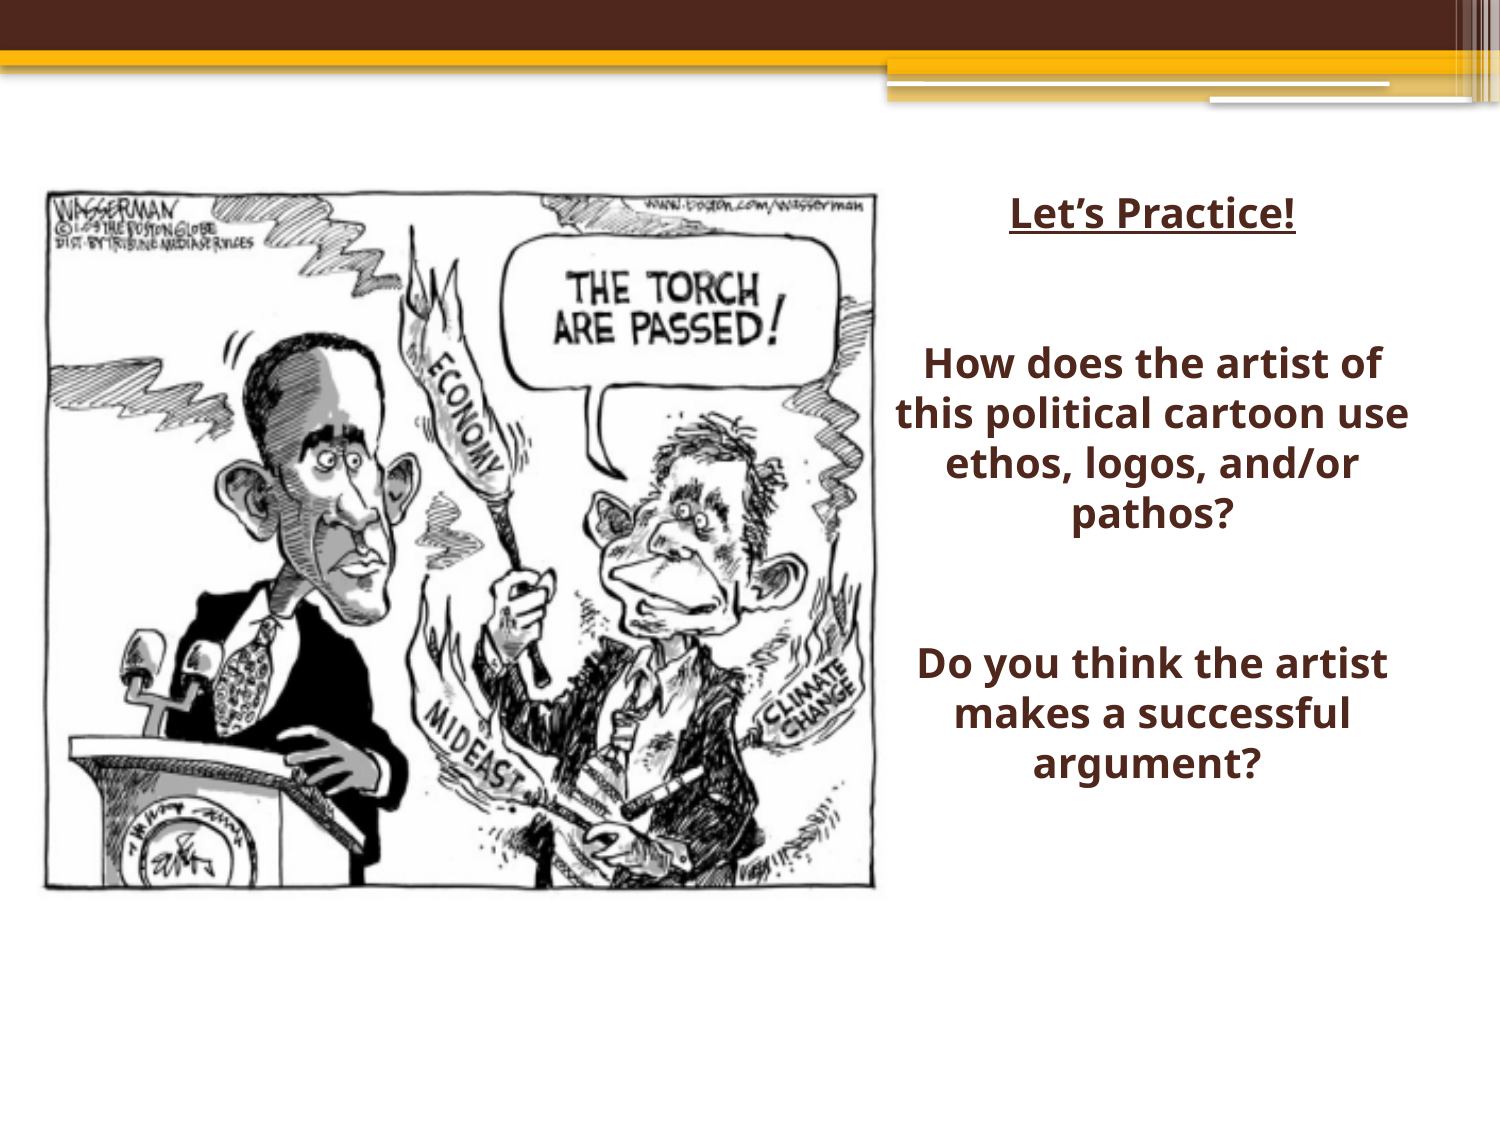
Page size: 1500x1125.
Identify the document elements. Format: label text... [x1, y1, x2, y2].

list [37, 187, 887, 901]
title Let’s Practice! How does the artist of this political cartoon use ethos, logos, and/or pathos? Do you think the artist makes a successful argument? [892, 262, 1430, 895]
